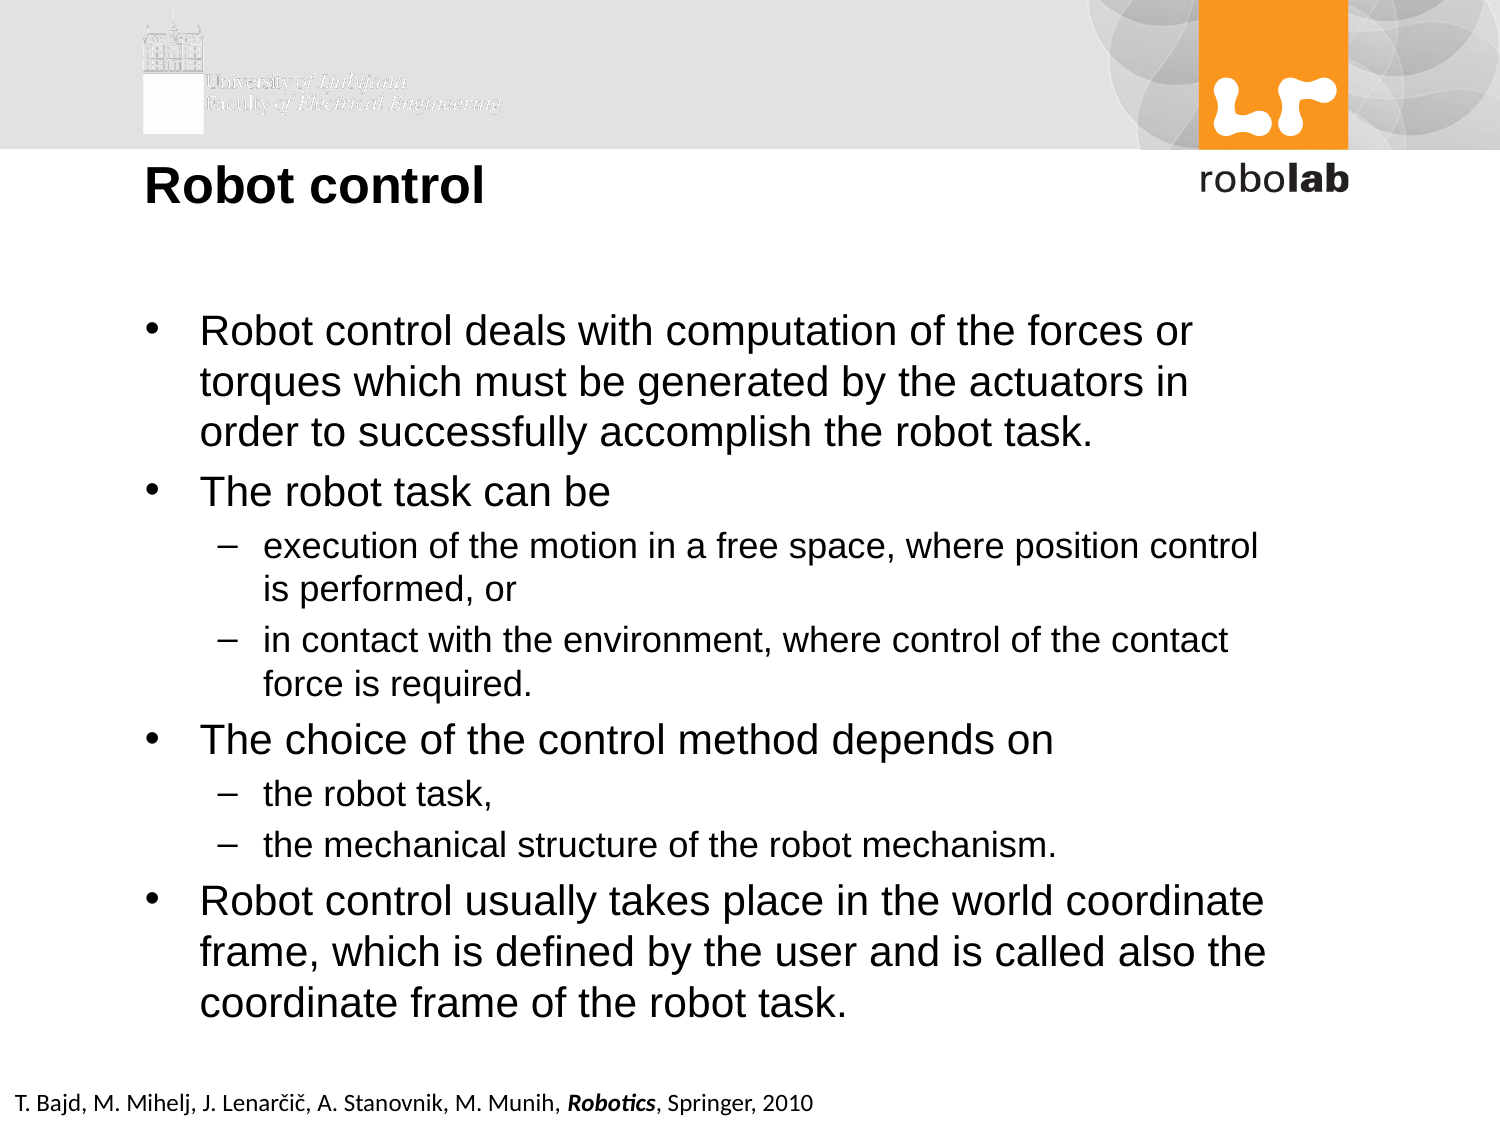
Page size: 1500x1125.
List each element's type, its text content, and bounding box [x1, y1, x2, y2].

list Robot control deals with computation of the forces or torques which must be generated by the actuators in order to successfully accomplish the robot task. The robot task can be execution of the motion in a free space, where position control is performed, or in contact with the environment, where control of the contact force is required. The choice of the control method depends on the robot task, the mechanical structure of the robot mechanism. Robot control usually takes place in the world coordinate frame, which is defined by the user and is called also the coordinate frame of the robot task. [129, 295, 1311, 1034]
title Robot control [129, 94, 1311, 272]
picture [143, 10, 501, 94]
picture [998, 0, 1500, 196]
